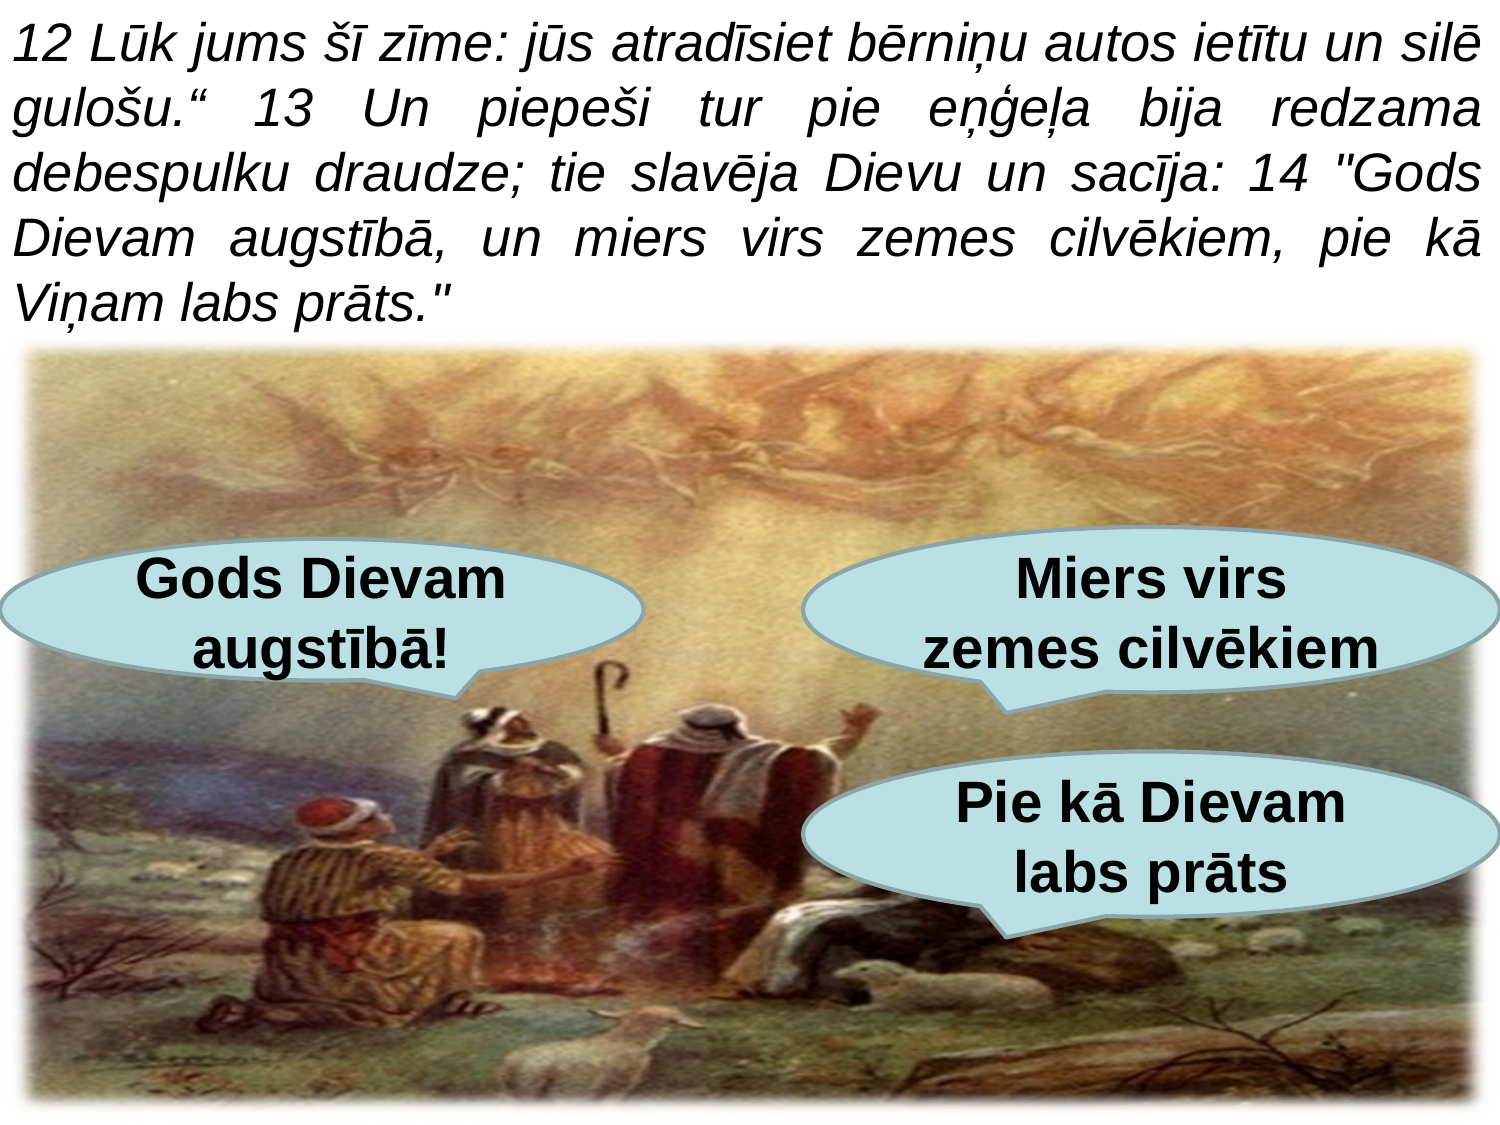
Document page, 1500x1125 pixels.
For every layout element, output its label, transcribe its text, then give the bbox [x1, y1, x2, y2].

picture [0, 327, 1500, 1125]
list 12 Lūk jums šī zīme: jūs atradīsiet bērniņu autos ietītu un silē gulošu.“ 13 Un piepeši tur pie eņģeļa bija redzama debespulku draudze; tie slavēja Dievu un sacīja: 14 "Gods Dievam augstībā, un miers virs zemes cilvēkiem, pie kā Viņam labs prāts." [0, 0, 1500, 270]
